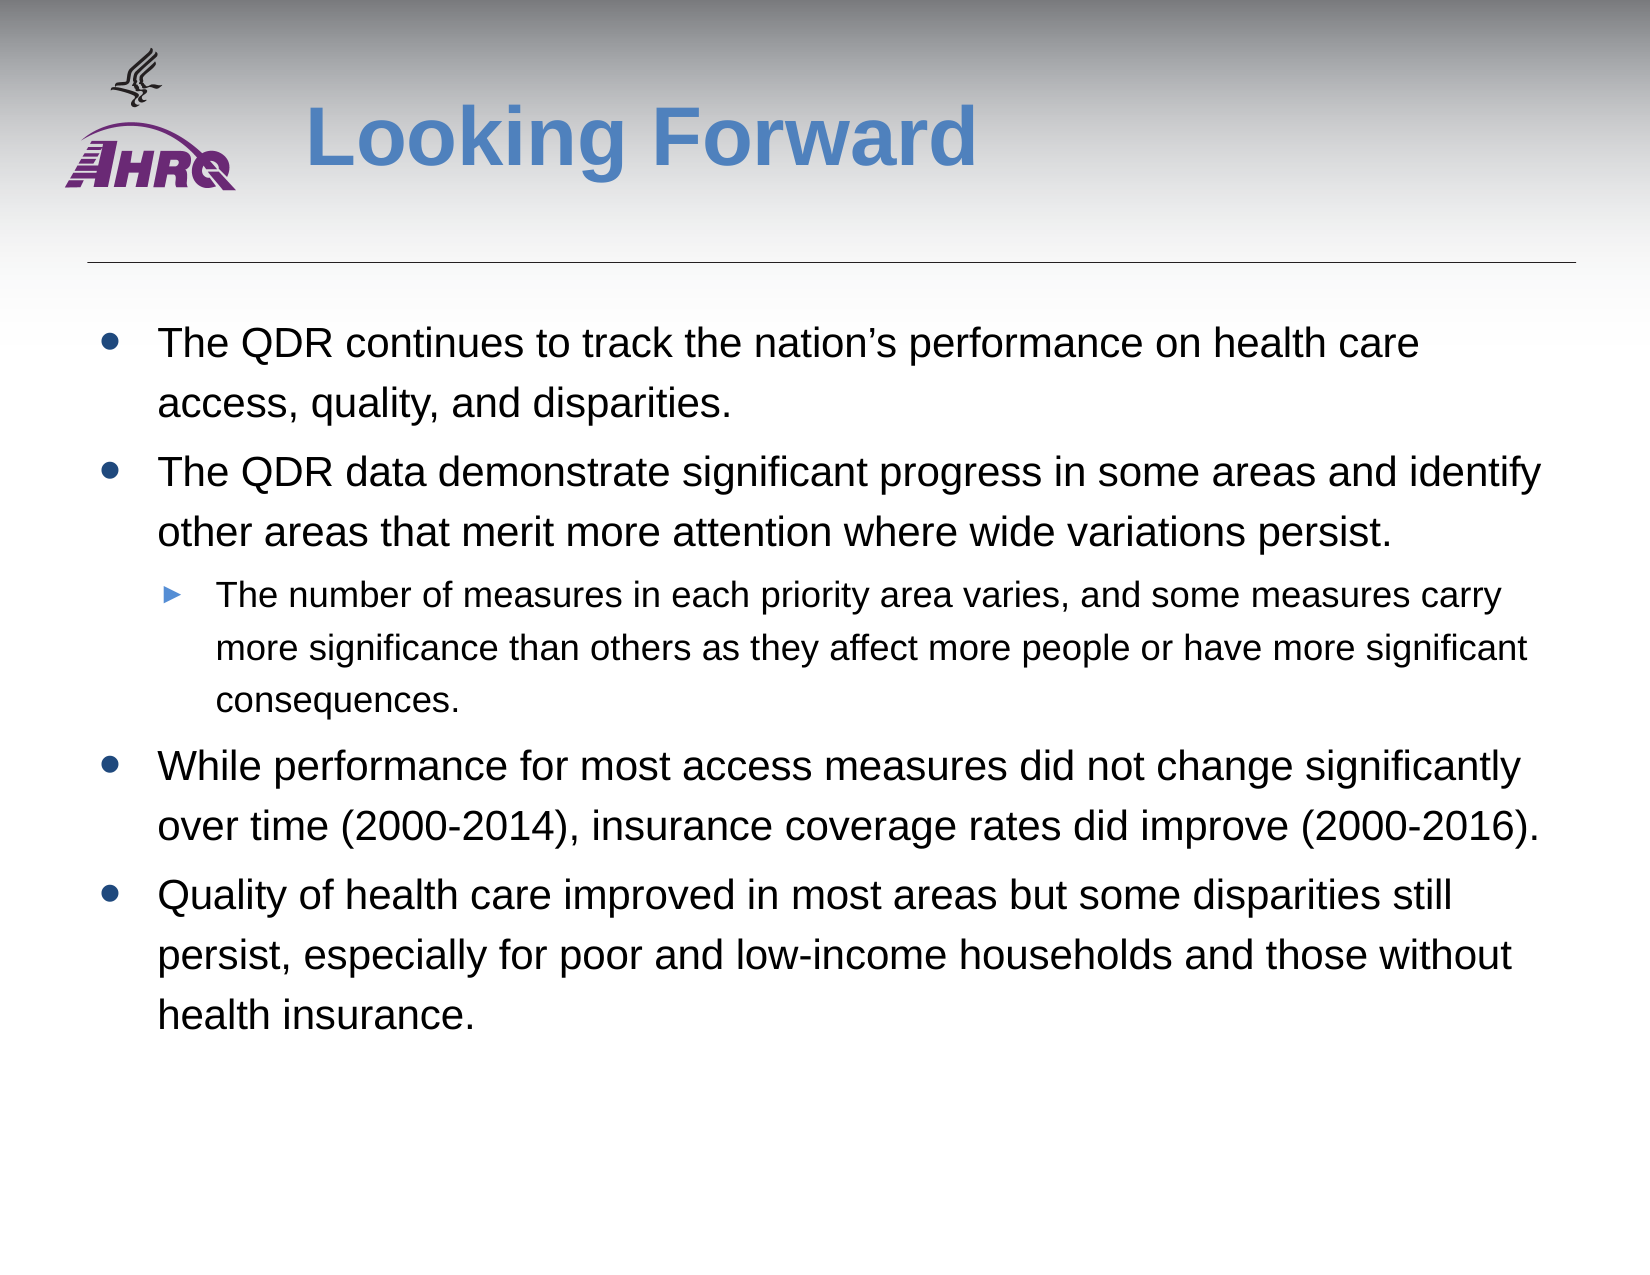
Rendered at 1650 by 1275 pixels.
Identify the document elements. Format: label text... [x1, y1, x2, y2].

list The QDR continues to track the nation’s performance on health care access, quality, and disparities. The QDR data demonstrate significant progress in some areas and identify other areas that merit more attention where wide variations persist. The number of measures in each priority area varies, and some measures carry more significance than others as they affect more people or have more significant consequences. While performance for most access measures did not change significantly over time (2000-2014), insurance coverage rates did improve (2000-2016). Quality of health care improved in most areas but some disparities still persist, especially for poor and low-income households and those without health insurance. [82, 297, 1568, 1163]
picture [0, 0, 1650, 1275]
title Looking Forward [288, 51, 1568, 213]
text_box [191, 114, 1454, 297]
